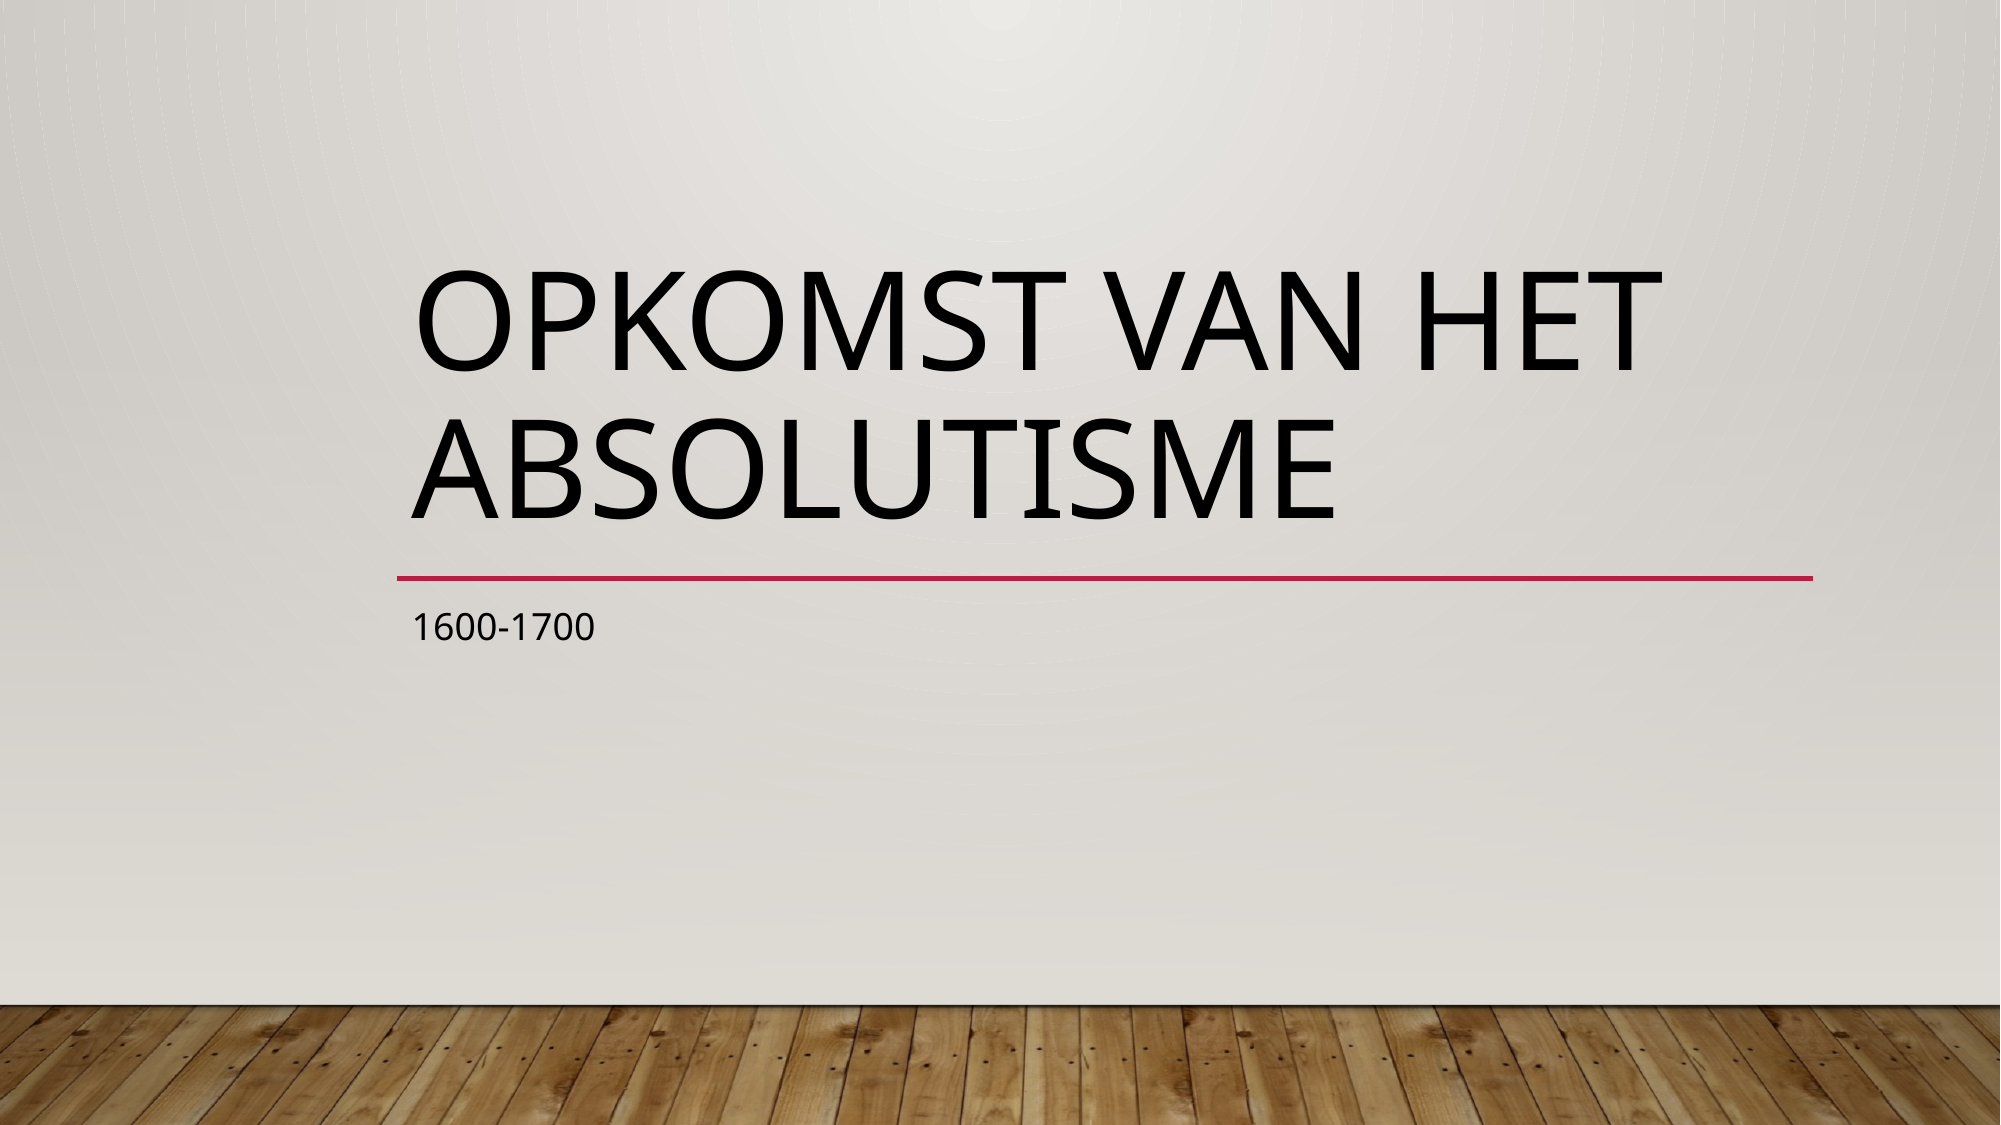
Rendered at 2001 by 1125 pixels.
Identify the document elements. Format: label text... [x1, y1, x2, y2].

subtitle 1600-1700 [396, 579, 1814, 740]
title OPKOMST van het Absolutisme [396, 131, 1814, 549]
picture [0, 1005, 2000, 1125]
